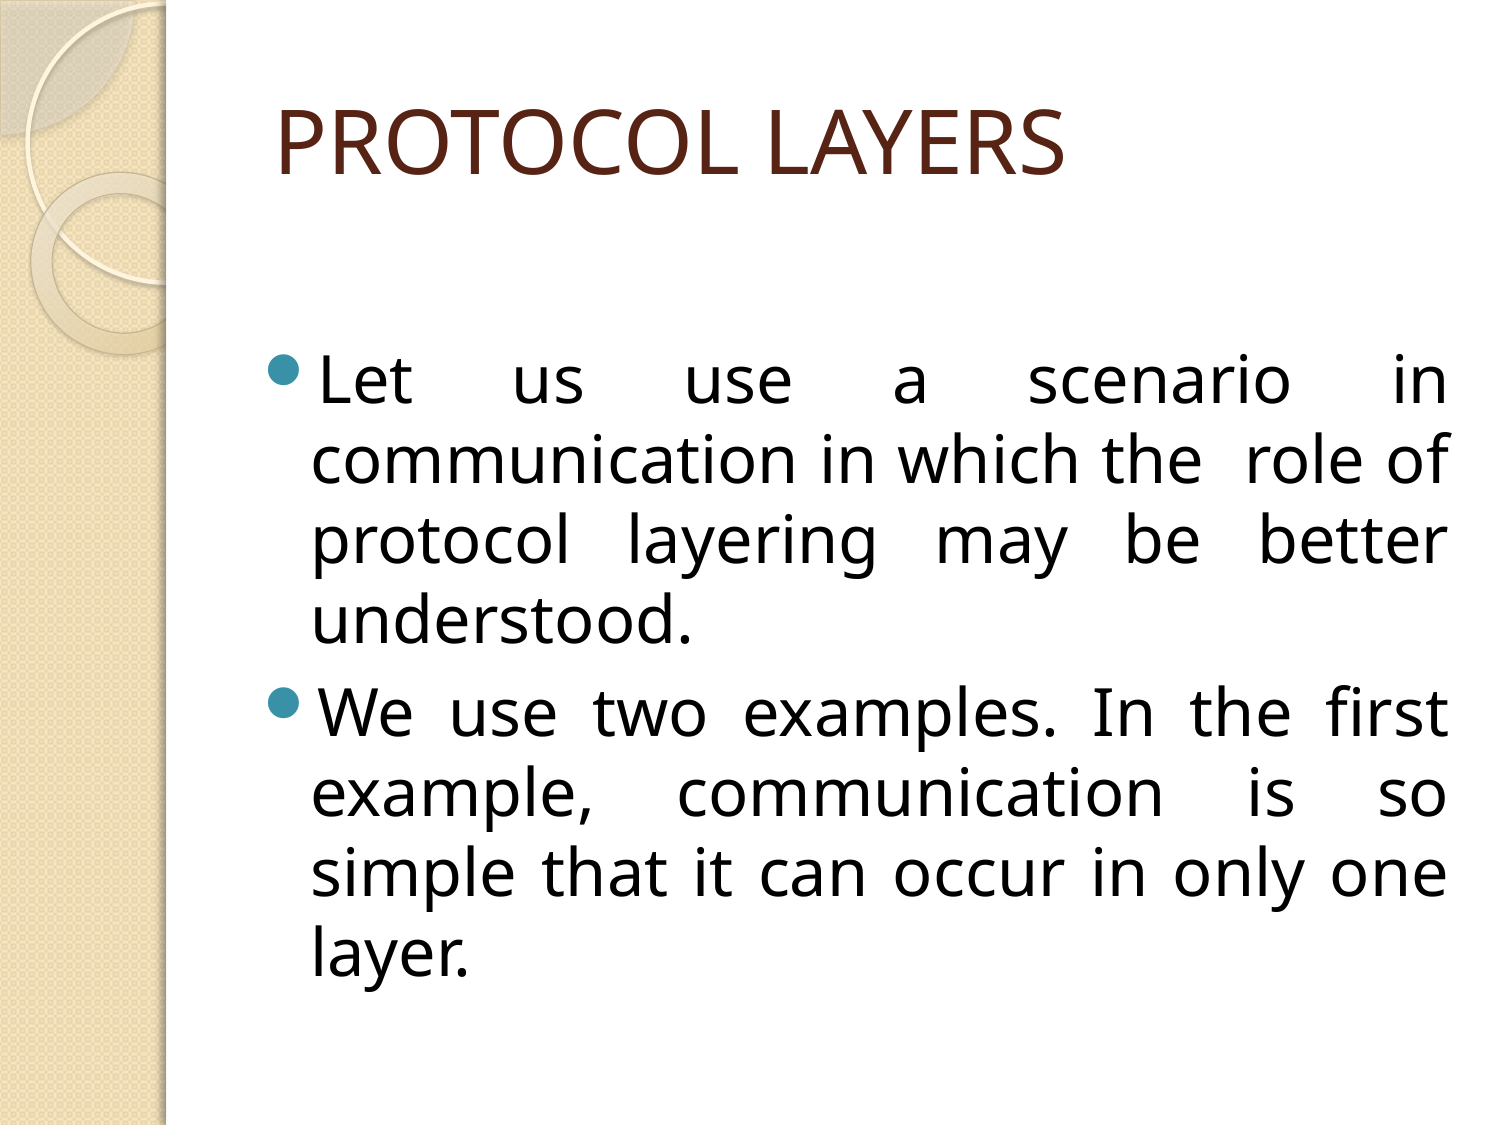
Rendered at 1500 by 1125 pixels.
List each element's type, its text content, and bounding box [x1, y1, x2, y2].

title PROTOCOL LAYERS [235, 45, 1466, 233]
list Let us use a scenario in communication in which the role of protocol layering may be better understood. We use two examples. In the first example, communication is so simple that it can occur in only one layer. [235, 237, 1466, 1025]
